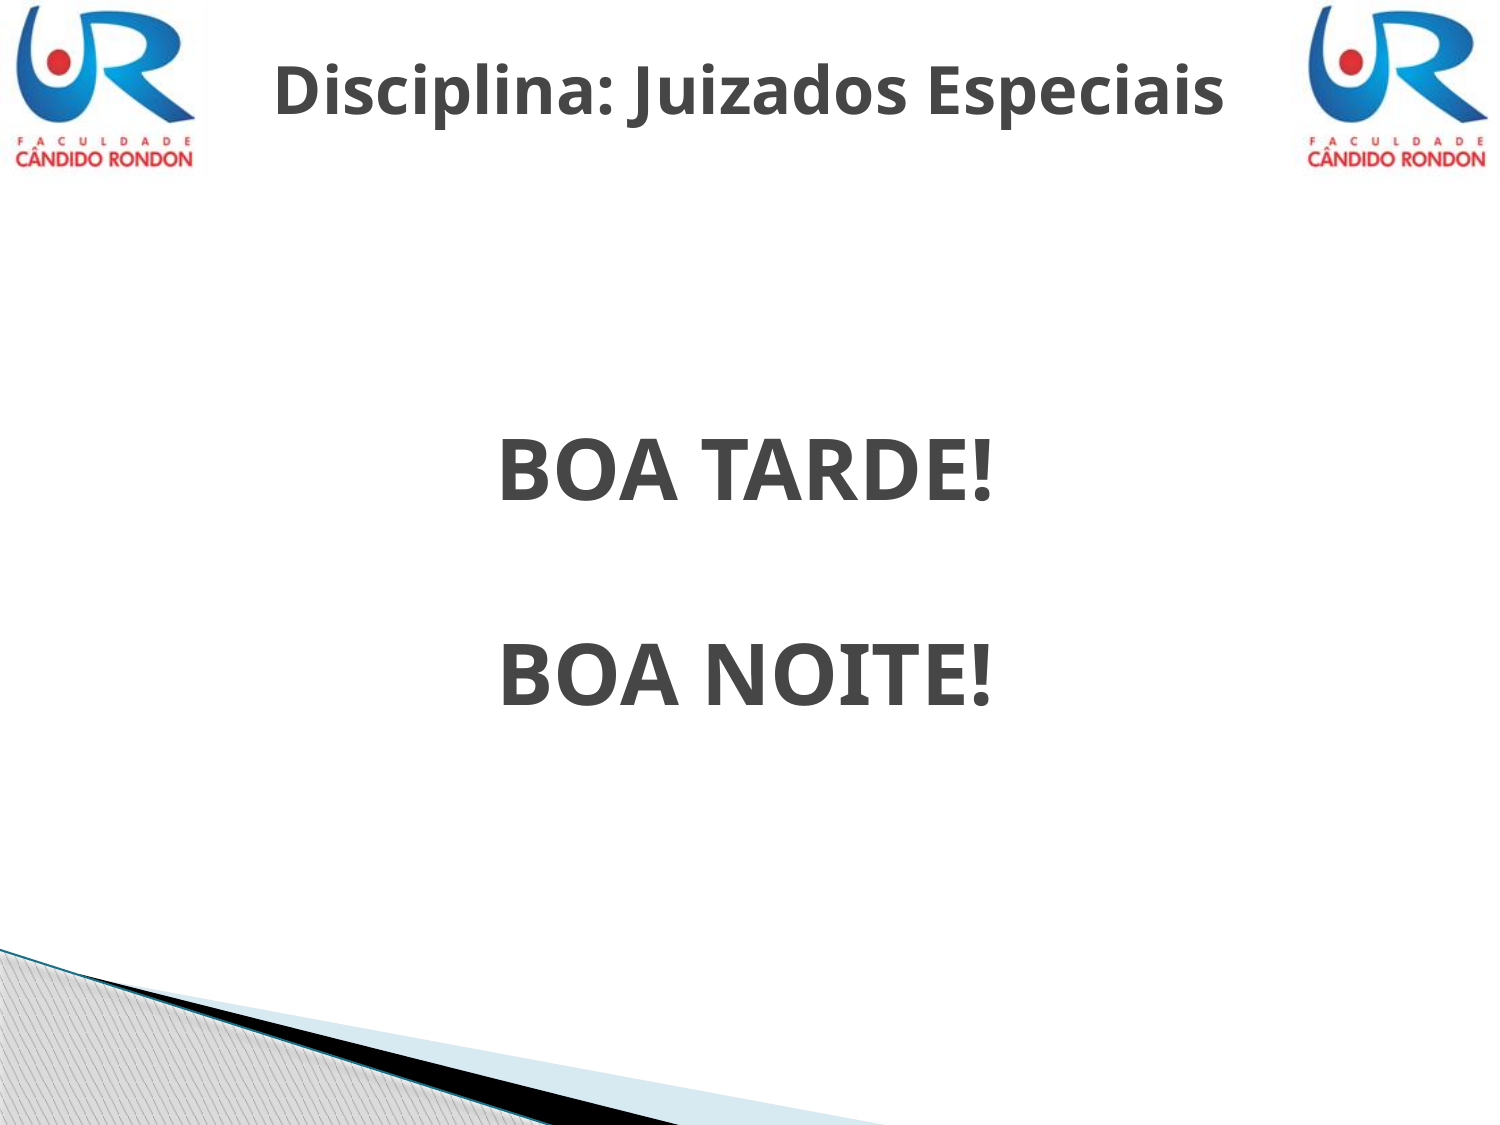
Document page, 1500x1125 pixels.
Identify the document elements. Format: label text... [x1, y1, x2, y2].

text_box Disciplina: Juizados Especiais [213, 35, 1286, 141]
picture [1292, 0, 1500, 183]
title BOA TARDE! BOA NOITE! [70, 269, 1421, 868]
picture [0, 0, 208, 183]
